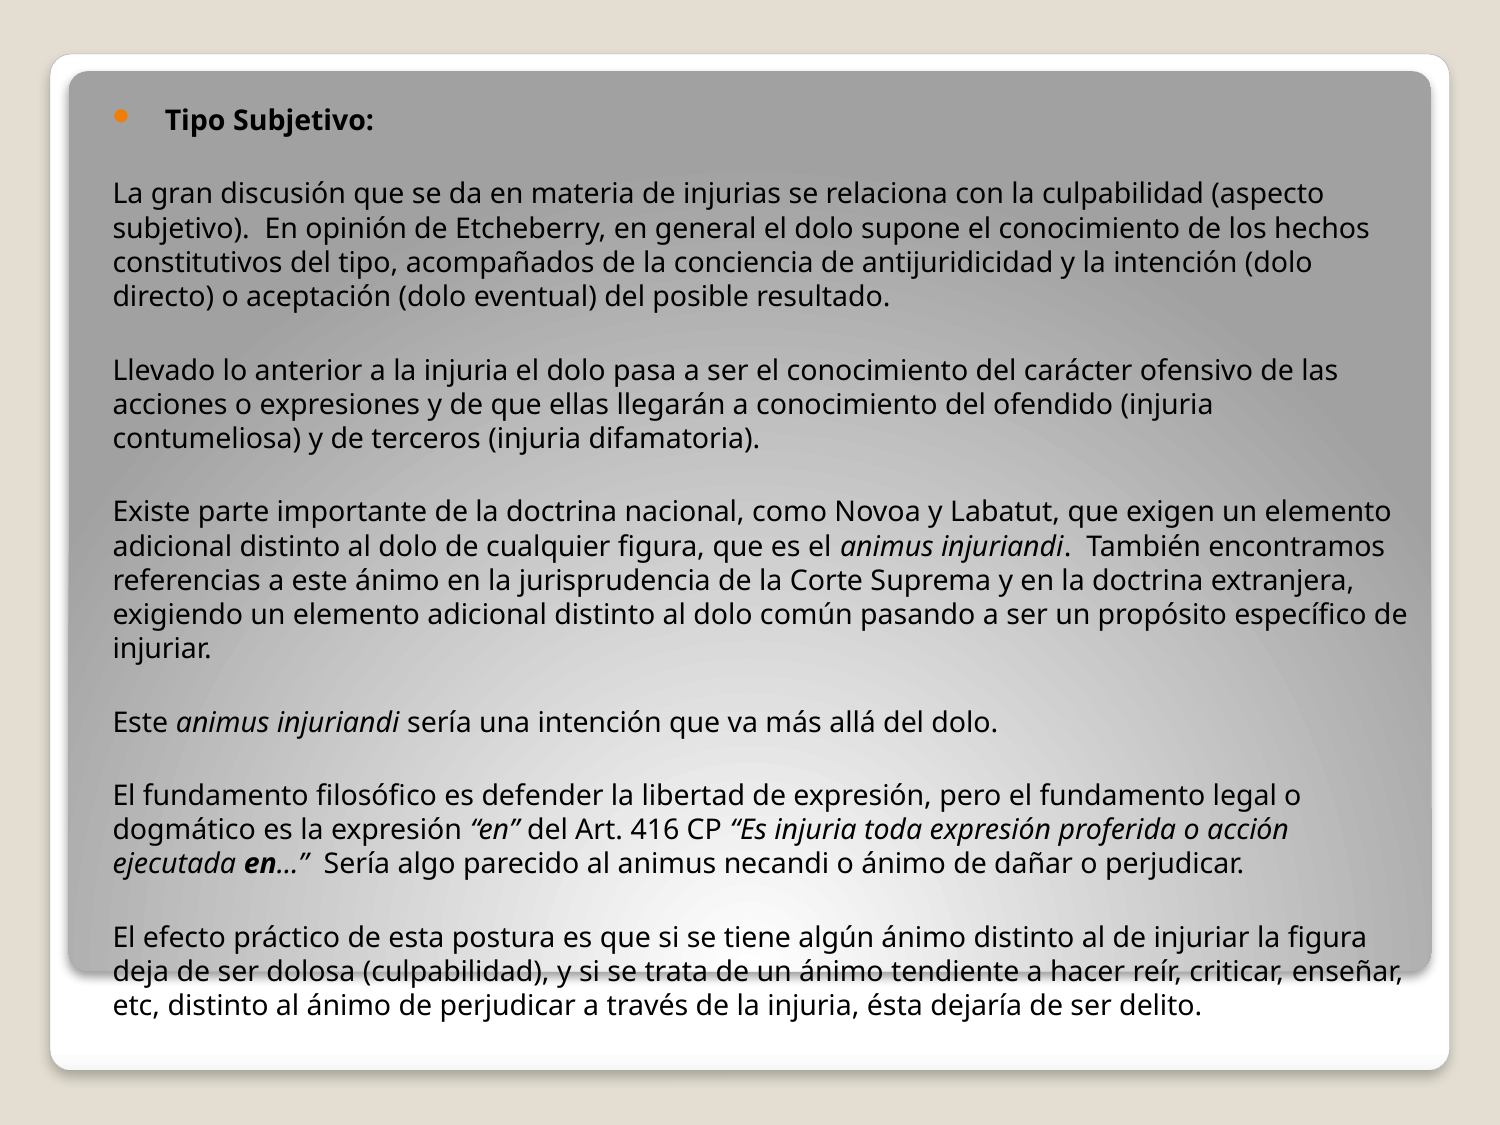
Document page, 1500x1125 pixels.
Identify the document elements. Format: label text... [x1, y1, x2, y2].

list Tipo Subjetivo: La gran discusión que se da en materia de injurias se relaciona con la culpabilidad (aspecto subjetivo). En opinión de Etcheberry, en general el dolo supone el conocimiento de los hechos constitutivos del tipo, acompañados de la conciencia de antijuridicidad y la intención (dolo directo) o aceptación (dolo eventual) del posible resultado. Llevado lo anterior a la injuria el dolo pasa a ser el conocimiento del carácter ofensivo de las acciones o expresiones y de que ellas llegarán a conocimiento del ofendido (injuria contumeliosa) y de terceros (injuria difamatoria). Existe parte importante de la doctrina nacional, como Novoa y Labatut, que exigen un elemento adicional distinto al dolo de cualquier figura, que es el animus injuriandi. También encontramos referencias a este ánimo en la jurisprudencia de la Corte Suprema y en la doctrina extranjera, exigiendo un elemento adicional distinto al dolo común pasando a ser un propósito específico de injuriar. Este animus injuriandi sería una intención que va más allá del dolo. El fundamento filosófico es defender la libertad de expresión, pero el fundamento legal o dogmático es la expresión “en” del Art. 416 CP “Es injuria toda expresión proferida o acción ejecutada en...” Sería algo parecido al animus necandi o ánimo de dañar o perjudicar. El efecto práctico de esta postura es que si se tiene algún ánimo distinto al de injuriar la figura deja de ser dolosa (culpabilidad), y si se trata de un ánimo tendiente a hacer reír, criticar, enseñar, etc, distinto al ánimo de perjudicar a través de la injuria, ésta dejaría de ser delito. [82, 86, 1425, 1035]
